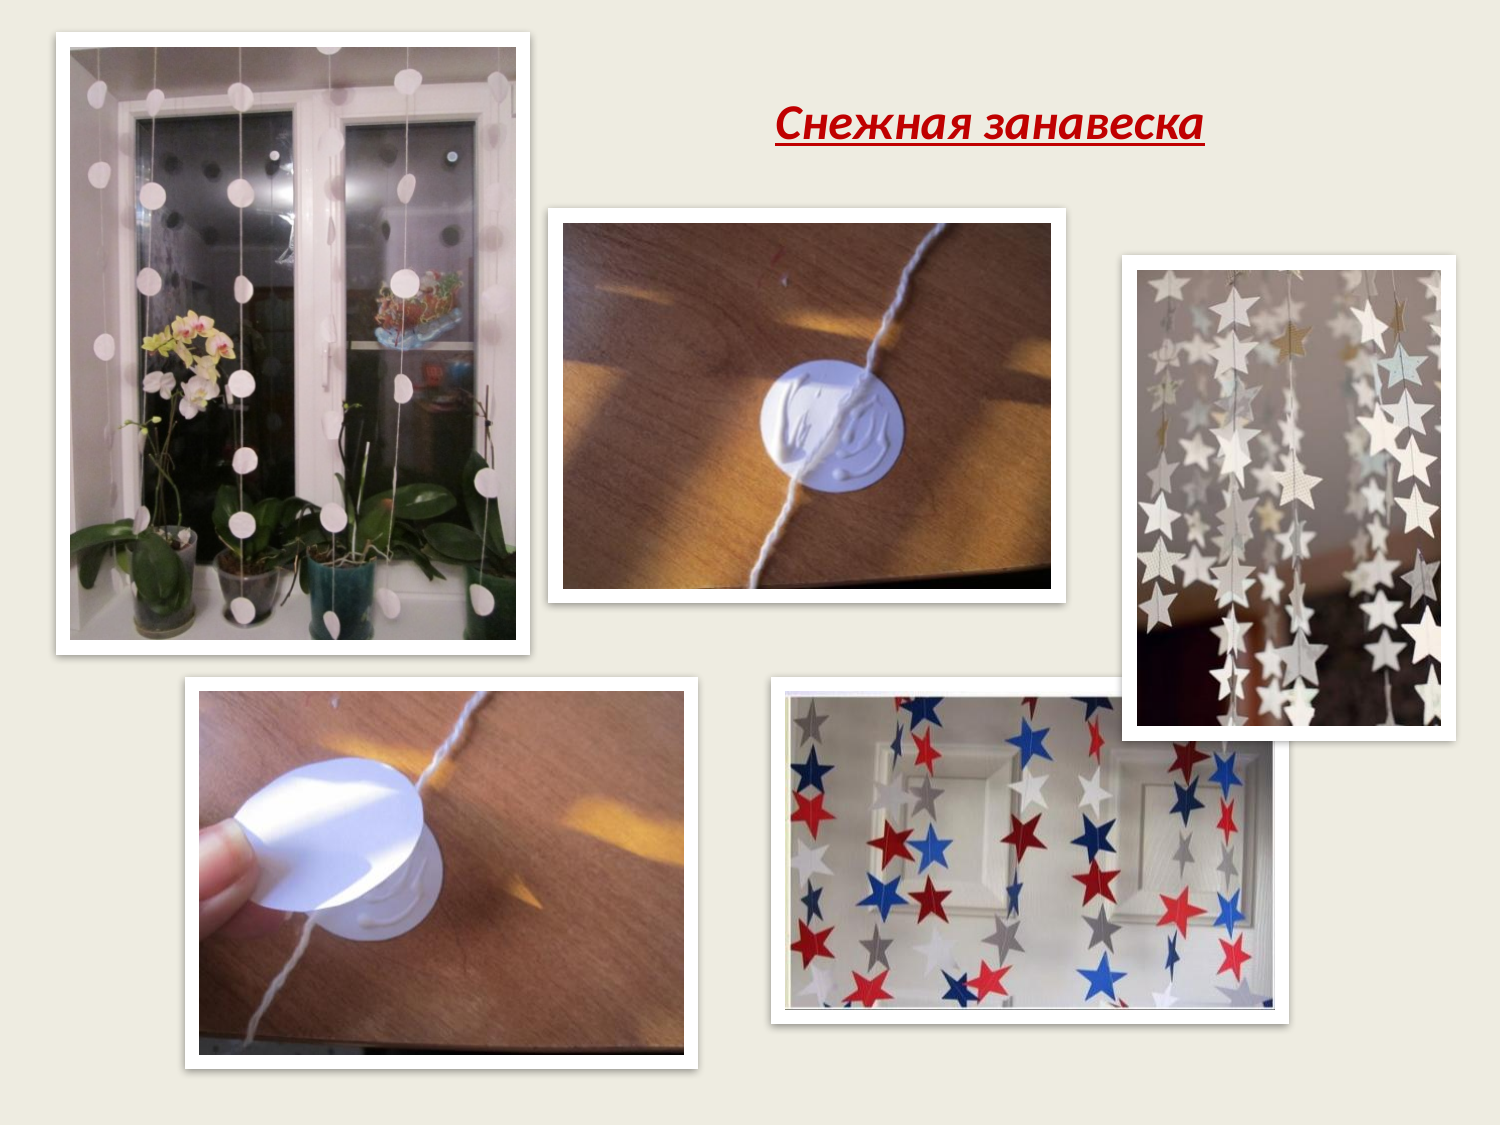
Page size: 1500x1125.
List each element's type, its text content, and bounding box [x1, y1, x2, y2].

picture [70, 46, 516, 641]
picture [198, 691, 685, 1055]
picture [562, 222, 1052, 590]
text_box Снежная занавеска [679, 81, 1301, 157]
picture [784, 269, 1442, 1010]
